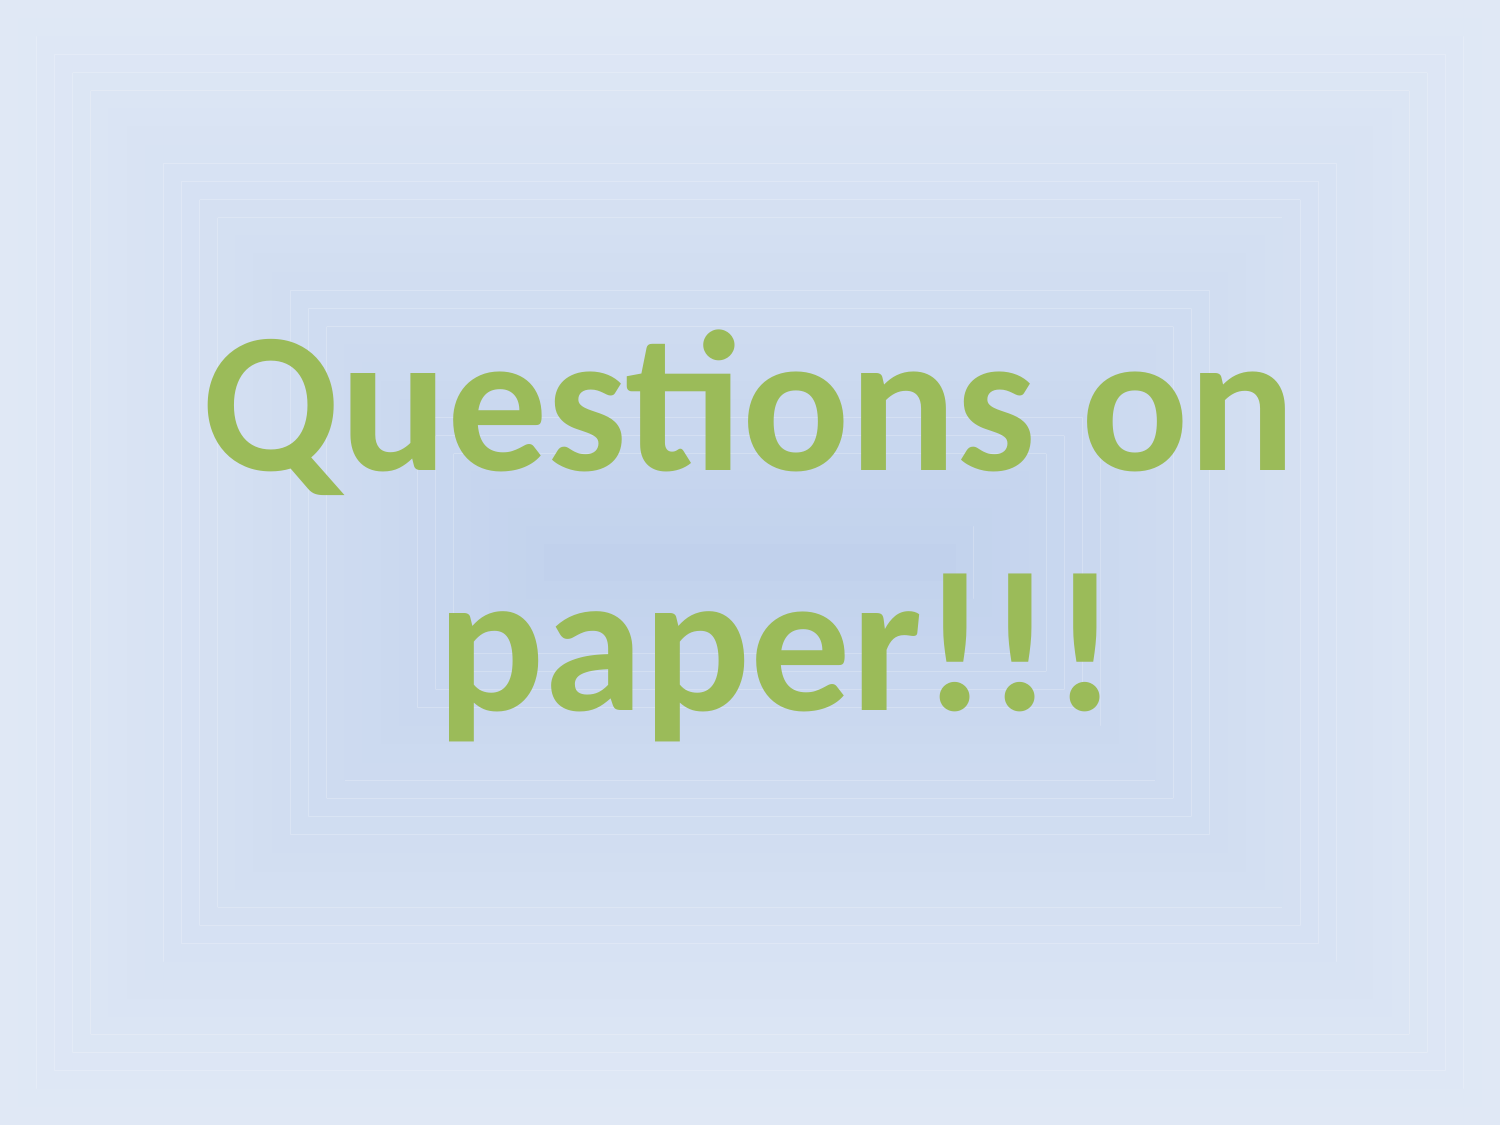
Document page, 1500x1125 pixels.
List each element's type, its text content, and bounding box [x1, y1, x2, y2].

list Questions on paper!!! [75, 262, 1425, 1005]
